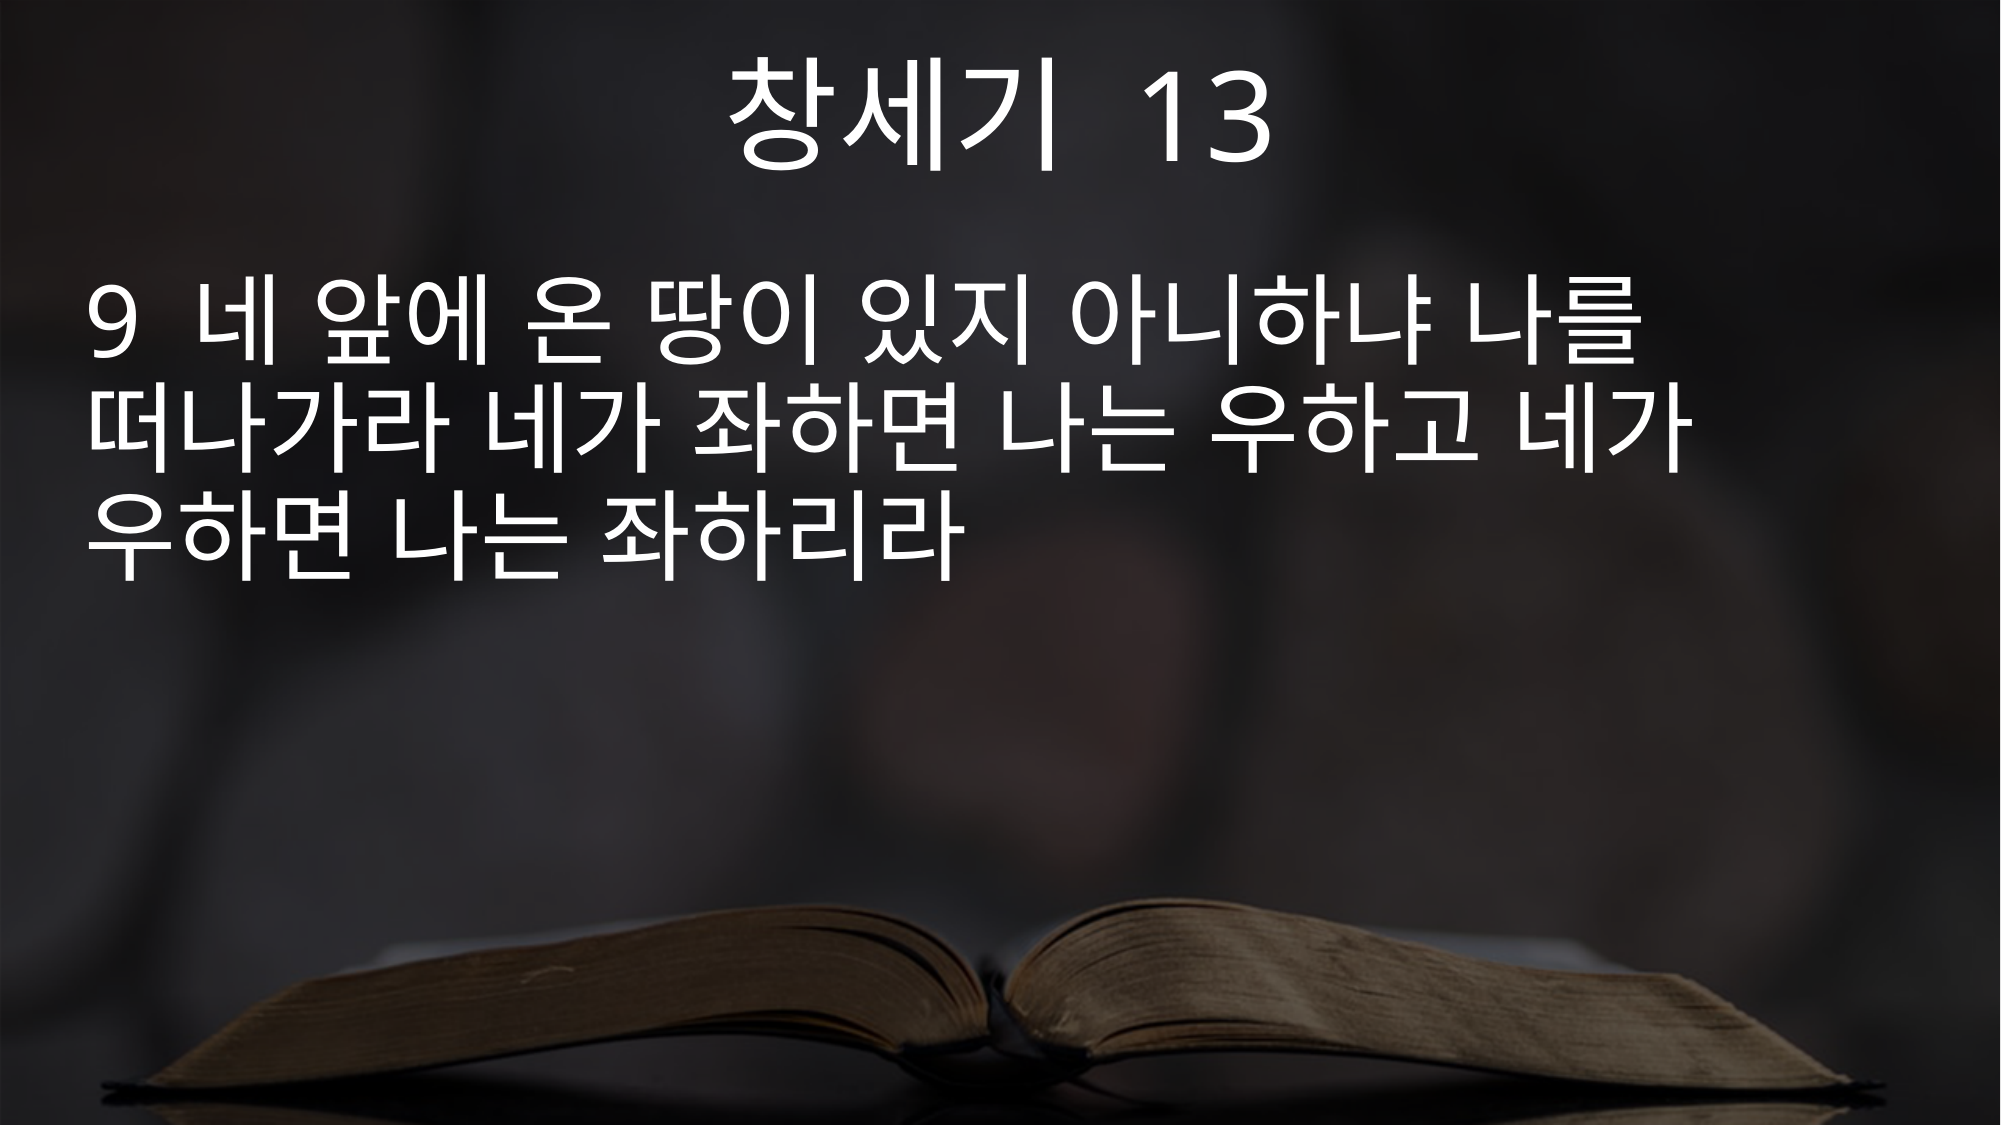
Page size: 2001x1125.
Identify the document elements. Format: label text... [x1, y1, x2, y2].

list 9 네 앞에 온 땅이 있지 아니하냐 나를 떠나가라 네가 좌하면 나는 우하고 네가 우하면 나는 좌하리라 [69, 263, 1953, 423]
picture [0, 0, 2001, 1125]
footer 창세기 13 [0, 32, 2000, 192]
